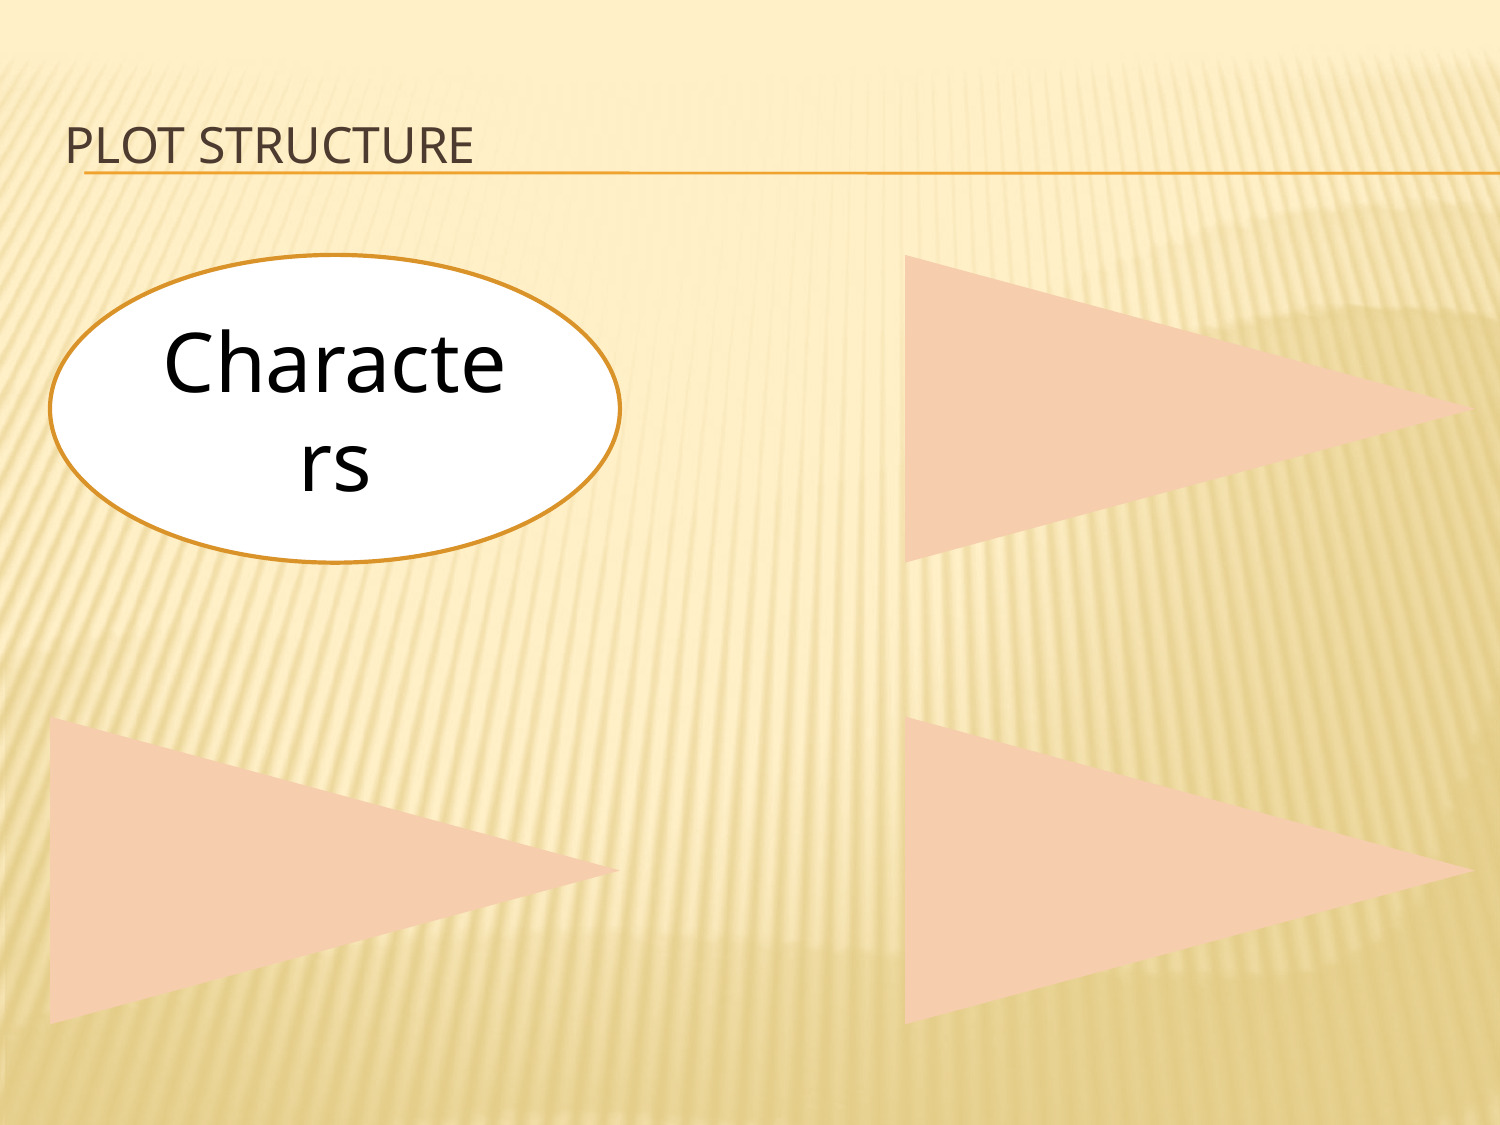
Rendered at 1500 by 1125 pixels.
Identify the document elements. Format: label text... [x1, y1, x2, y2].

title Plot Structure [50, 75, 1475, 213]
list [49, 254, 1476, 998]
